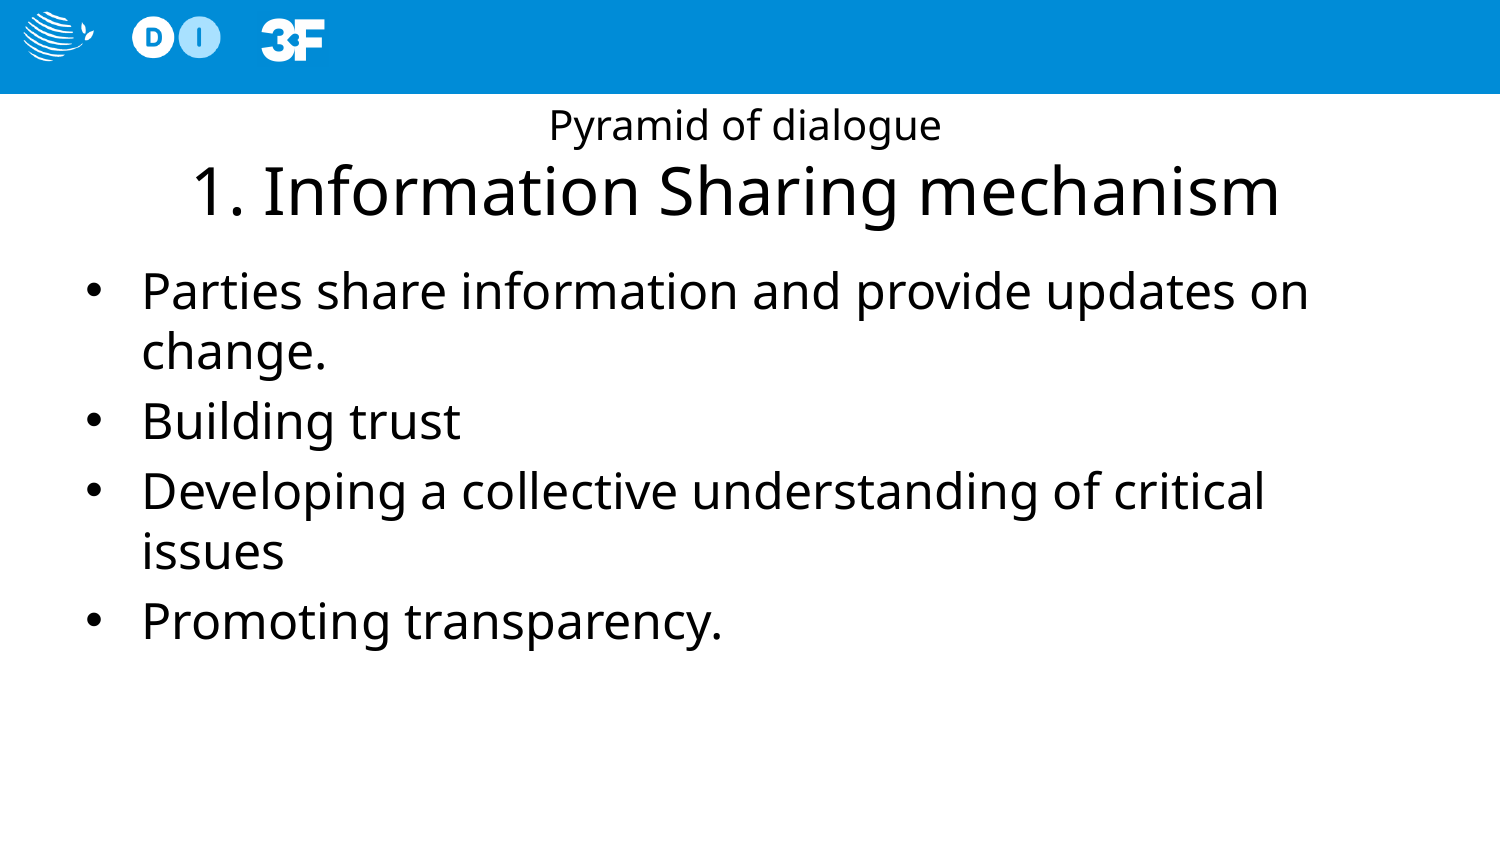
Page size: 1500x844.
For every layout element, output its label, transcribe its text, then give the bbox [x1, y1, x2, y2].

picture [128, 11, 223, 63]
picture [263, 19, 324, 61]
list Parties share information and provide updates on change. Building trust Developing a collective understanding of critical issues Promoting transparency. [70, 251, 1421, 809]
title Pyramid of dialogue 1. Information Sharing mechanism [70, 93, 1421, 235]
picture [23, 0, 94, 71]
